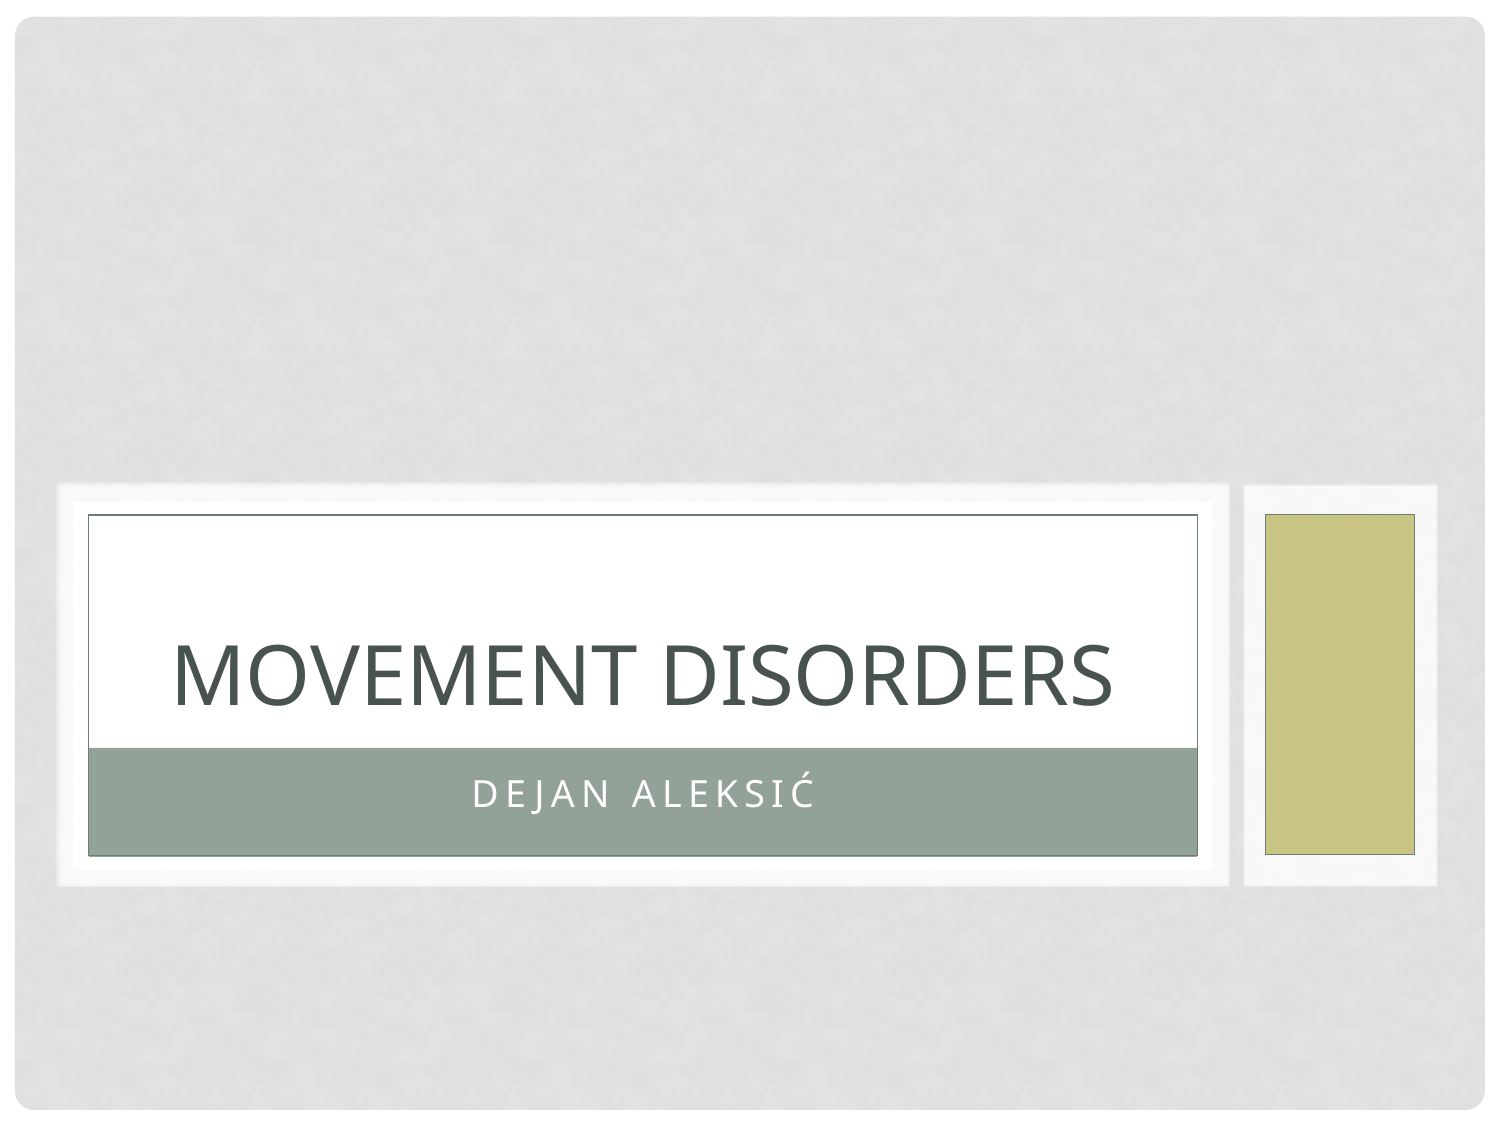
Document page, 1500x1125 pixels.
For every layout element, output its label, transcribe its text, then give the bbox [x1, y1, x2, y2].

title Movement disorders [99, 529, 1187, 730]
subtitle Dejan Aleksić [105, 762, 1181, 838]
